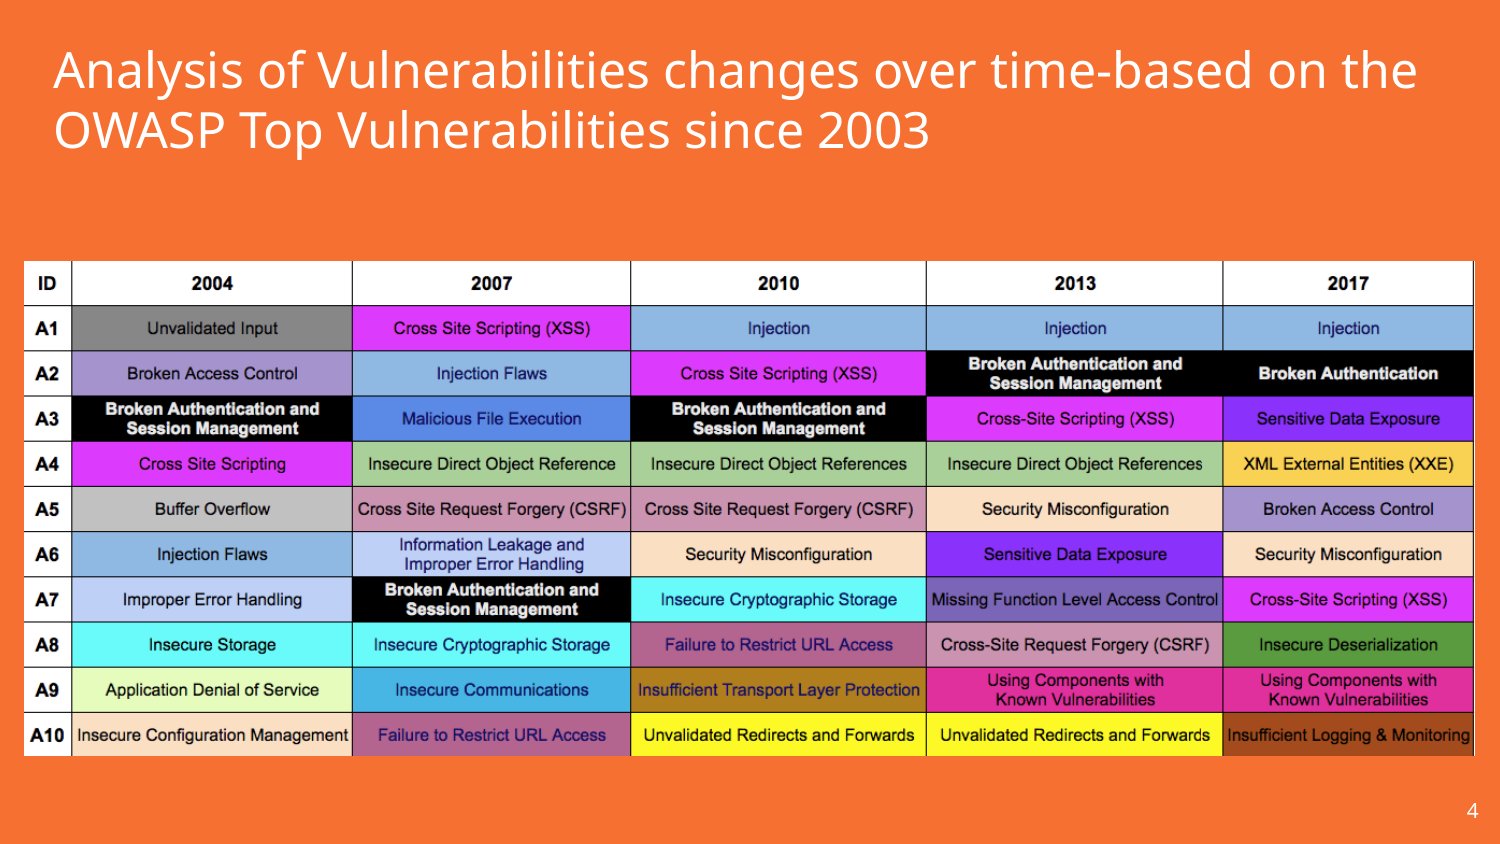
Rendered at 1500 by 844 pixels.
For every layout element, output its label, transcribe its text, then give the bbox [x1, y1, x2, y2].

slide_number ‹#› [1403, 779, 1494, 844]
title Analysis of Vulnerabilities changes over time-based on the OWASP Top Vulnerabilities since 2003 [38, 23, 1462, 119]
picture [24, 261, 1476, 756]
